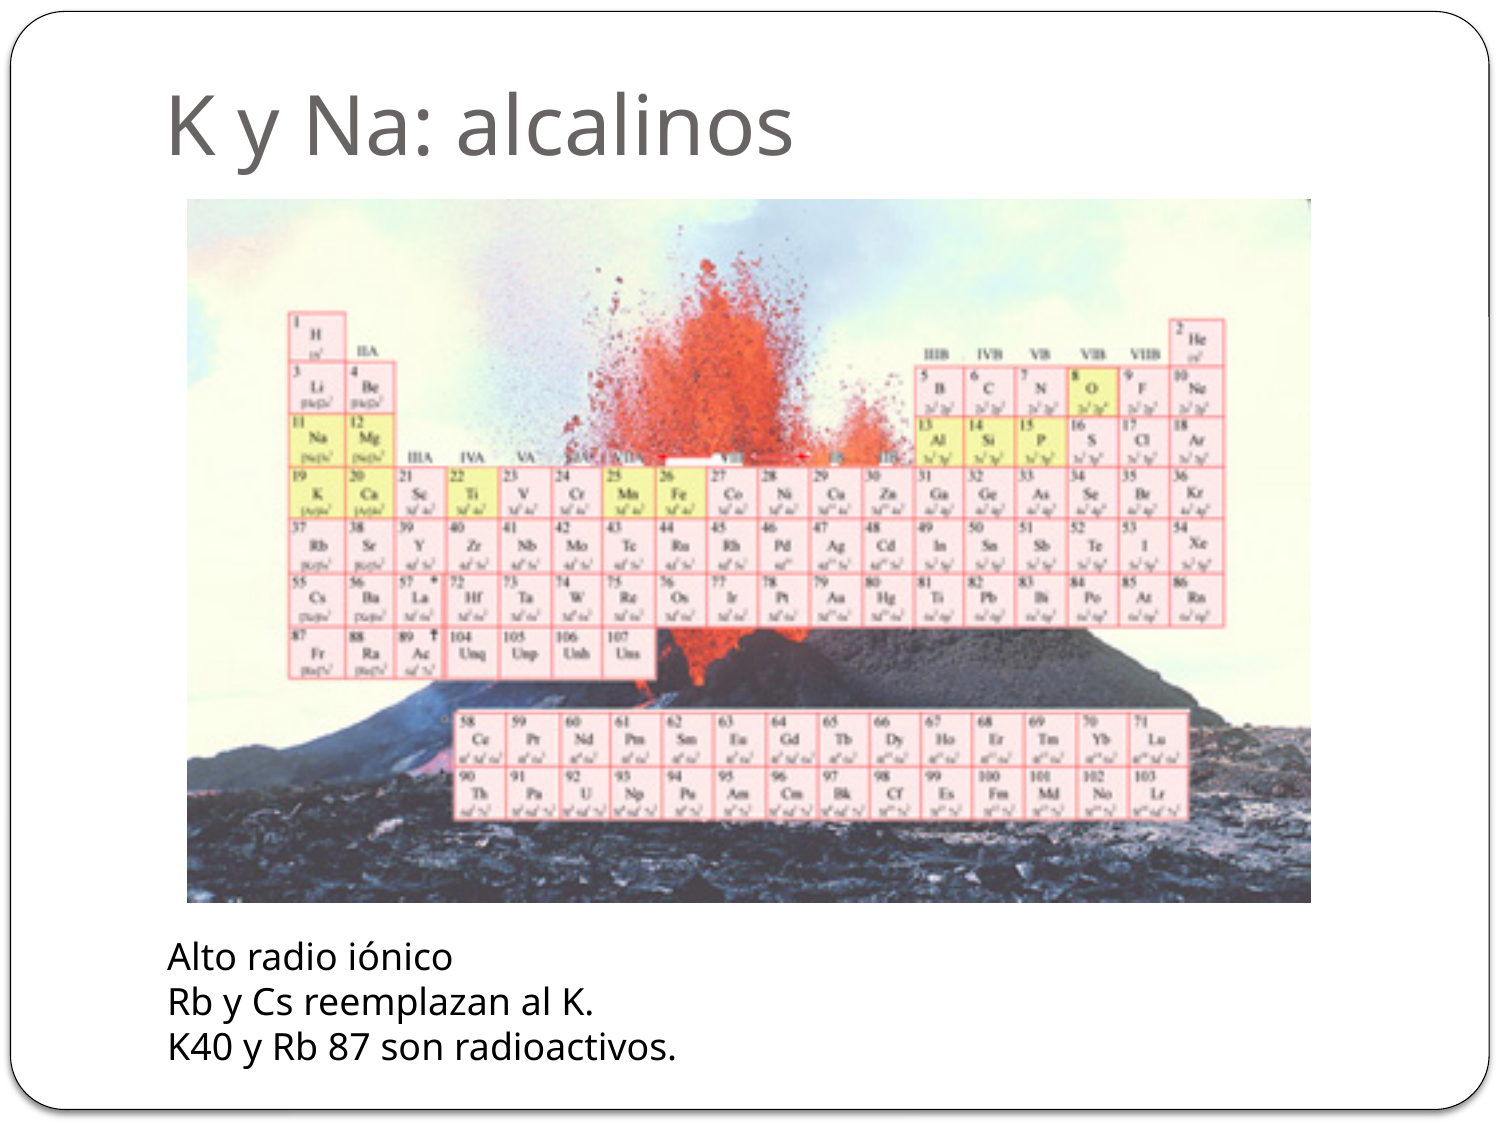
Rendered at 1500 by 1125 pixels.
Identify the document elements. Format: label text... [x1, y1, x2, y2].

text_box Alto radio iónico Rb y Cs reemplazan al K. K40 y Rb 87 son radioactivos. [152, 925, 865, 1076]
title K y Na: alcalinos [150, 0, 1425, 188]
picture [187, 198, 1311, 903]
